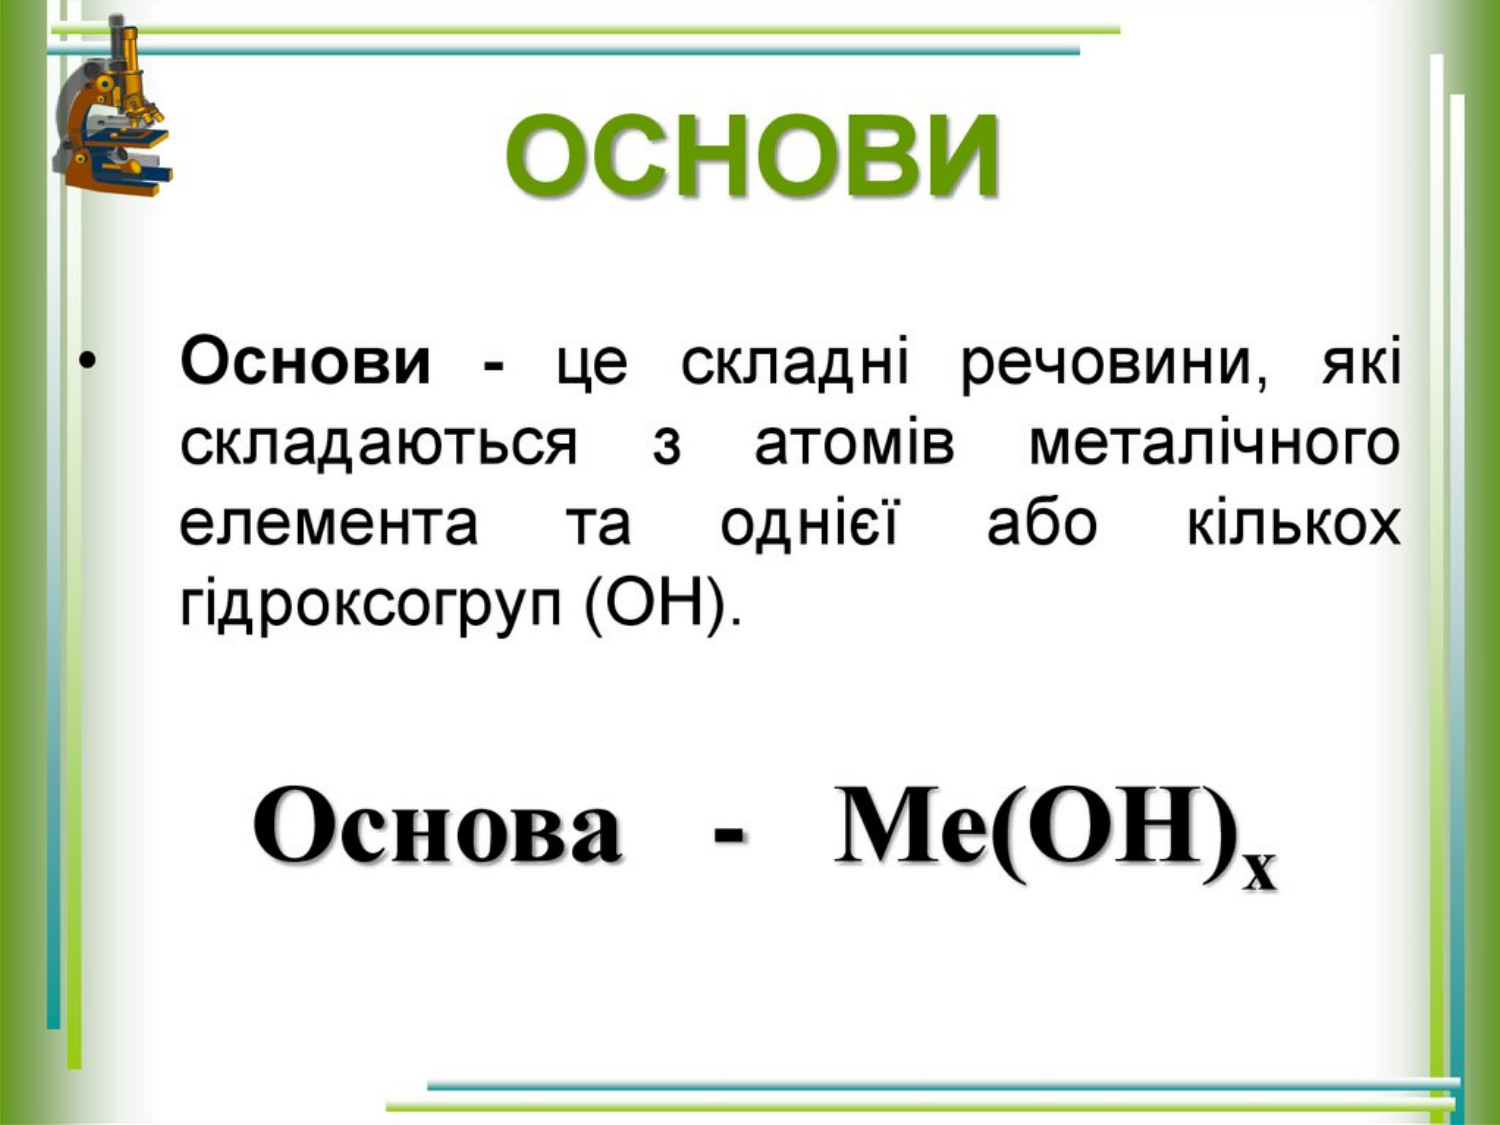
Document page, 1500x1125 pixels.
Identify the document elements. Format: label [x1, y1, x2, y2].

list [0, 0, 1500, 1125]
